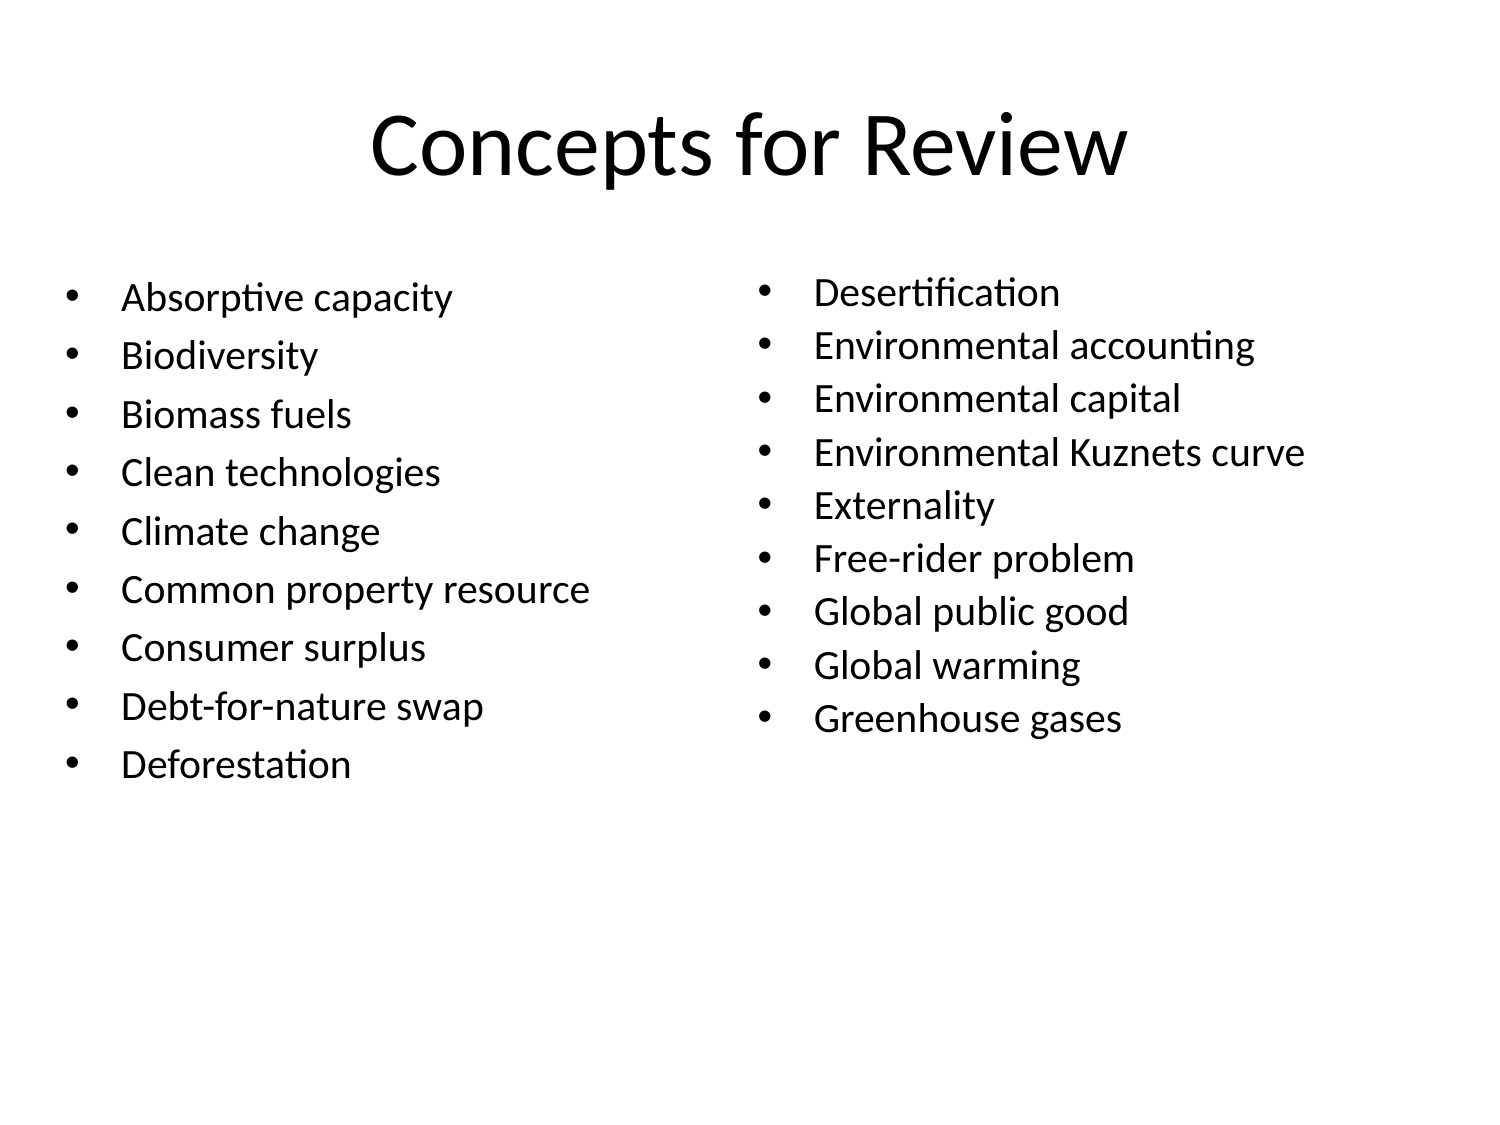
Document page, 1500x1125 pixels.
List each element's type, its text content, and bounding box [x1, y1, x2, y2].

list Desertification Environmental accounting Environmental capital Environmental Kuznets curve Externality Free-rider problem Global public good Global warming Greenhouse gases [742, 262, 1411, 1013]
list Absorptive capacity Biodiversity Biomass fuels Clean technologies Climate change Common property resource Consumer surplus Debt-for-nature swap Deforestation [50, 262, 719, 1013]
title Concepts for Review [75, 45, 1425, 233]
